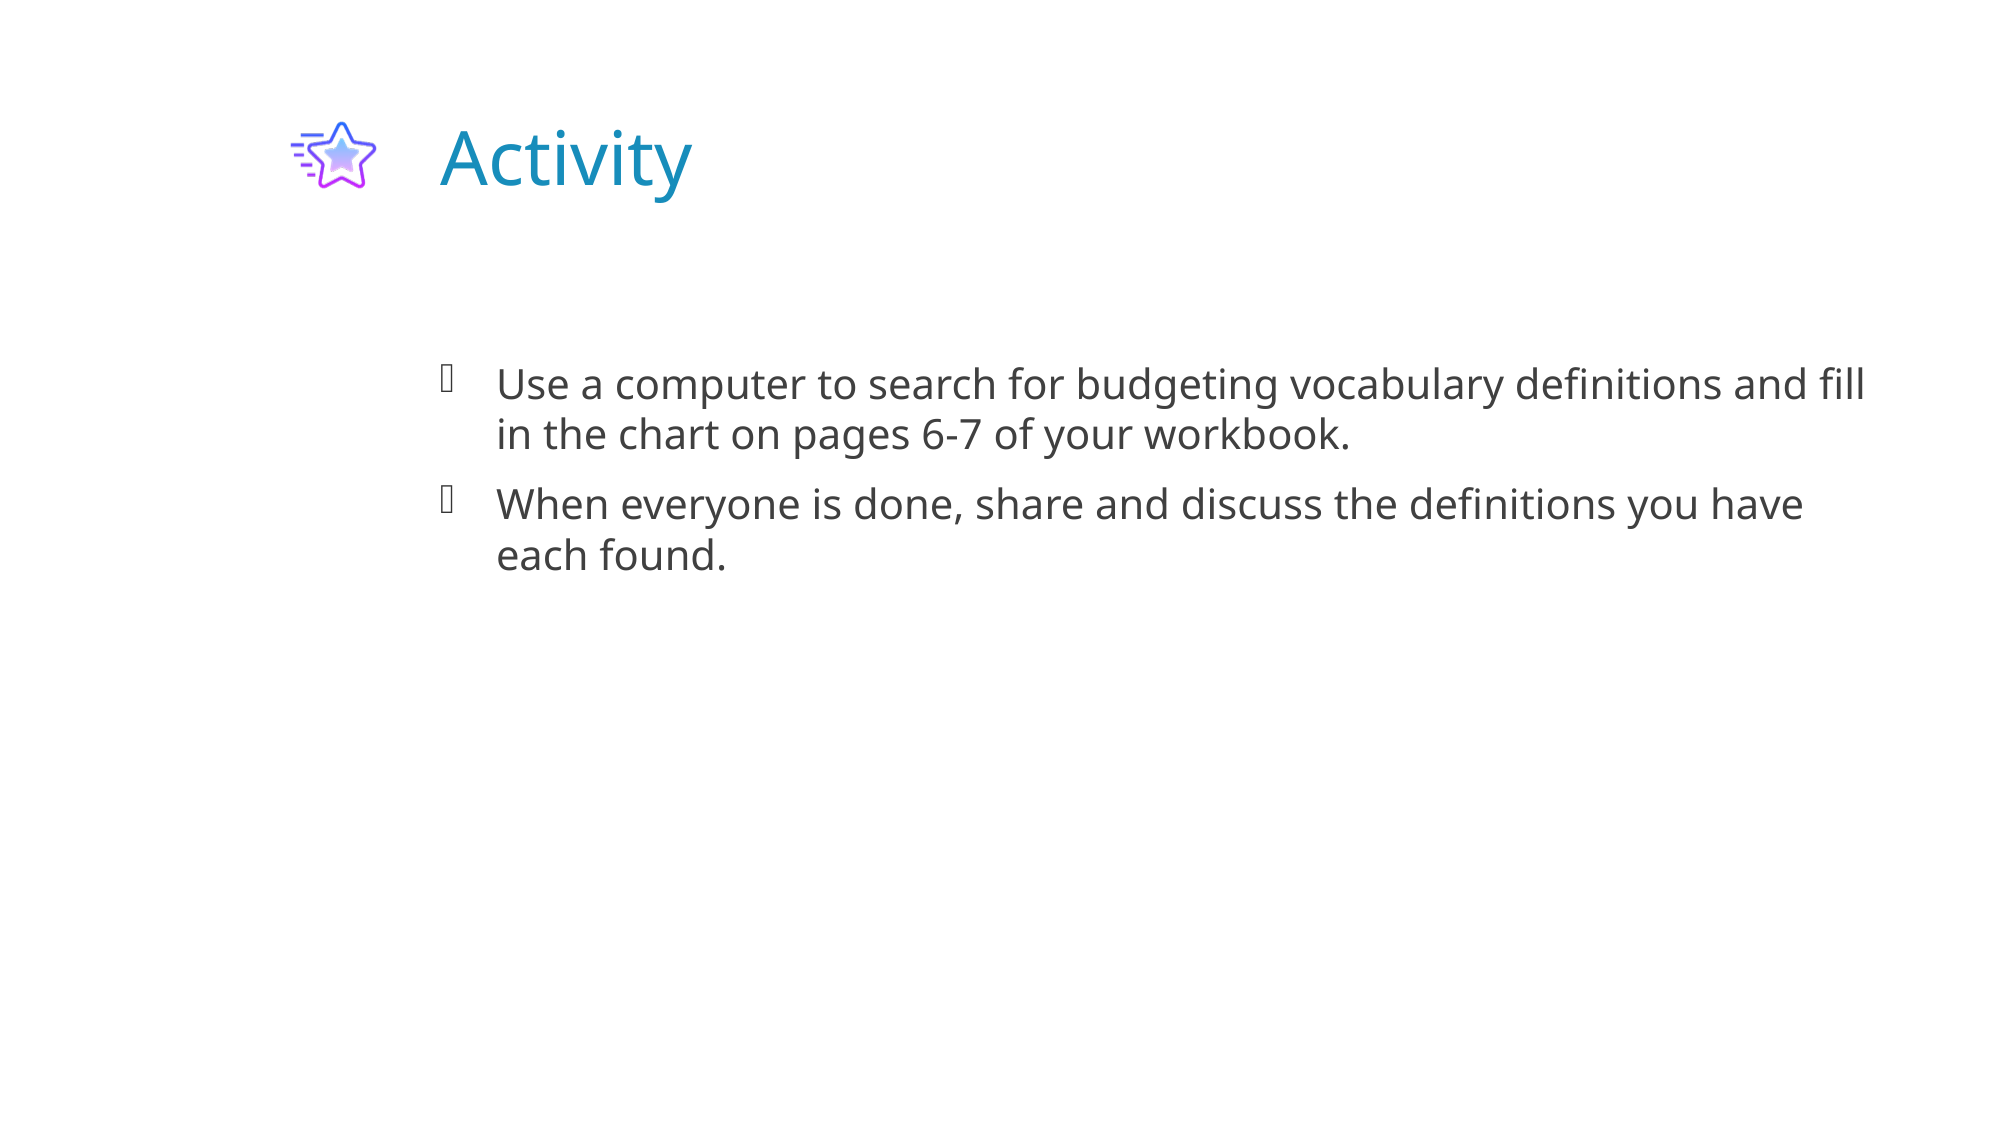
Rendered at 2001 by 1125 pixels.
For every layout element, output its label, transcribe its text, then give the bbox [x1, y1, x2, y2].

picture [280, 102, 387, 208]
title Activity [425, 102, 1888, 313]
list Use a computer to search for budgeting vocabulary definitions and fill in the chart on pages 6-7 of your workbook. When everyone is done, share and discuss the definitions you have each found. [424, 350, 1888, 970]
